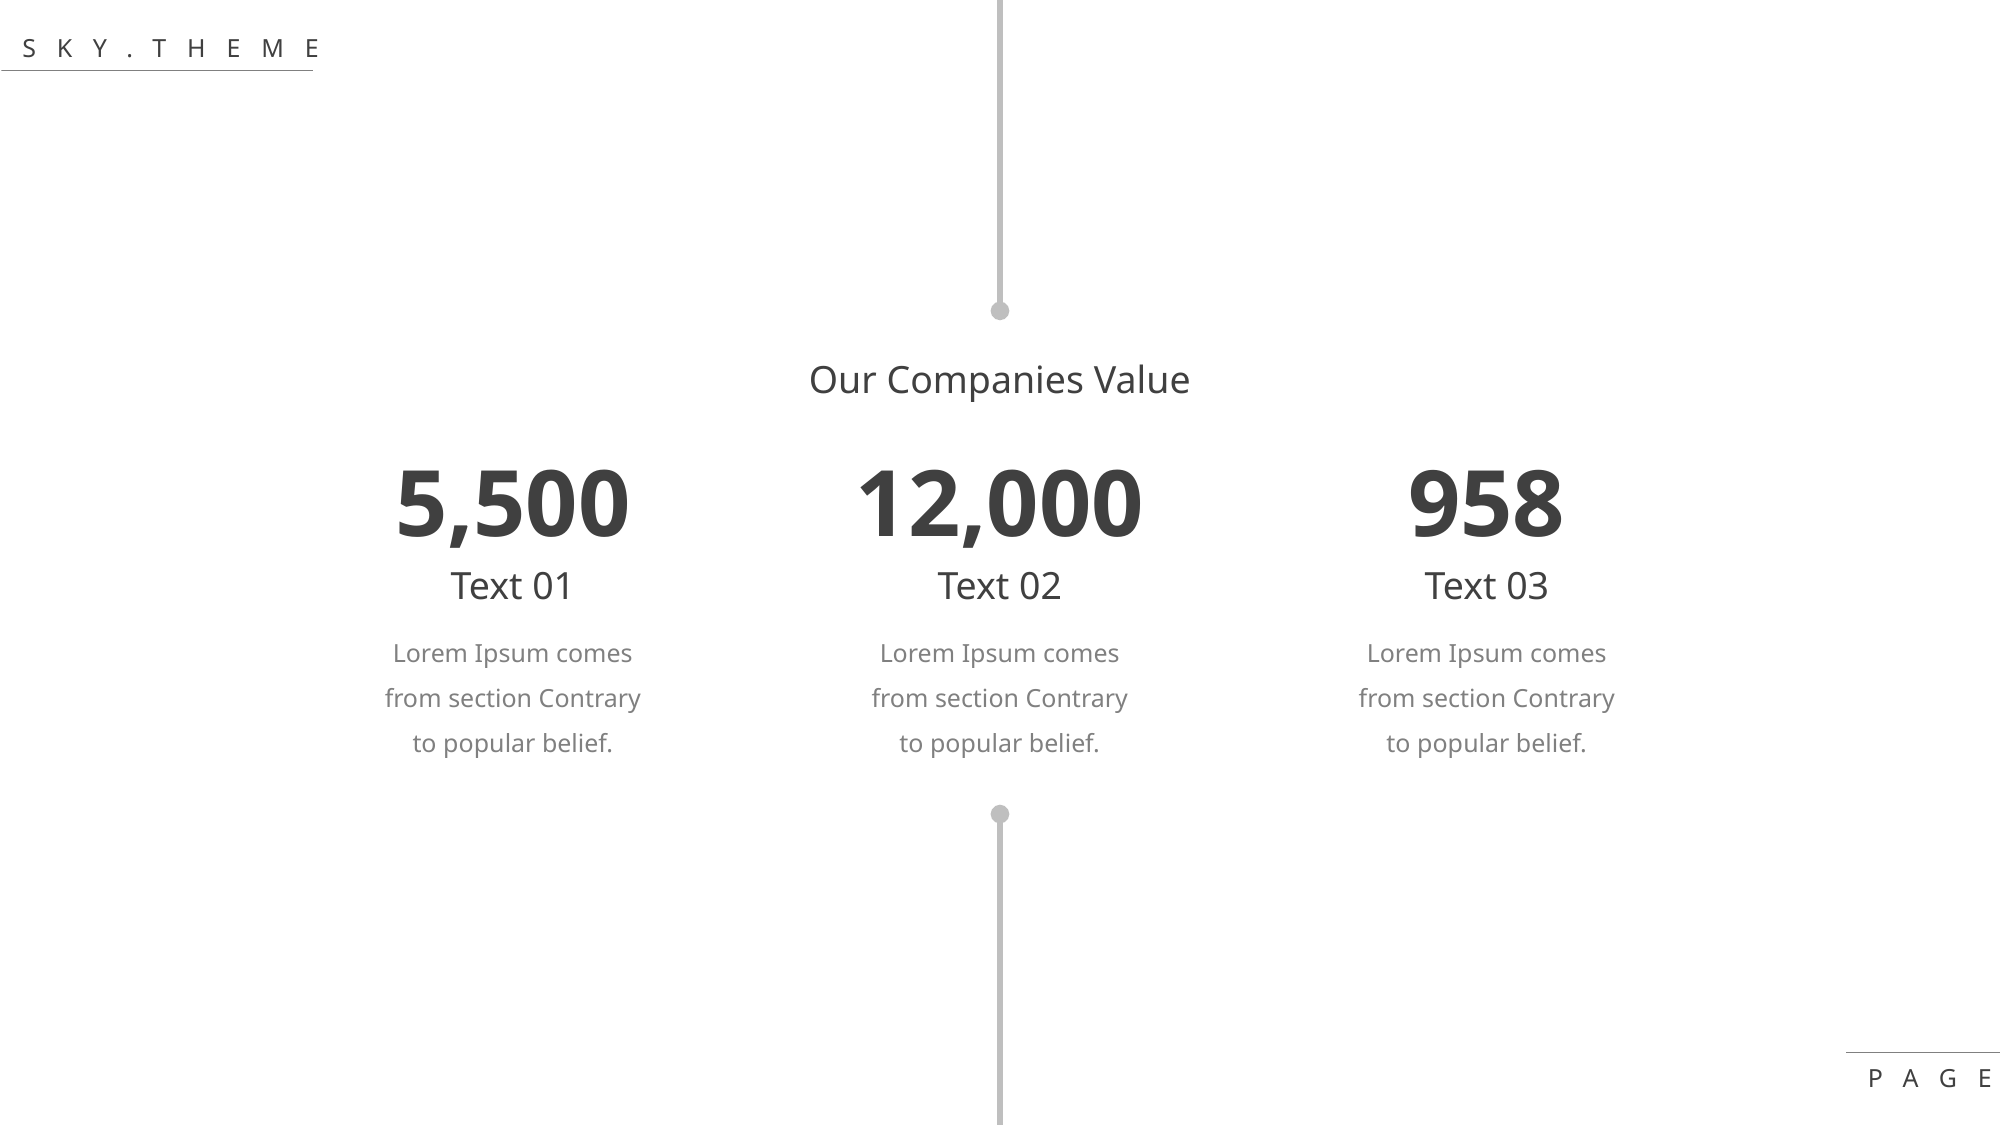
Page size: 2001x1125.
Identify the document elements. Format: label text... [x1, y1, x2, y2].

text_box Text 03 [1409, 554, 1564, 615]
text_box Our Companies Value [794, 348, 1206, 409]
text_box Text 02 [922, 554, 1077, 615]
text_box Lorem Ipsum comes from section Contrary to popular belief. [356, 615, 670, 765]
text_box 12,000 [840, 437, 1160, 563]
text_box Lorem Ipsum comes from section Contrary to popular belief. [843, 615, 1157, 765]
text_box Text 01 [435, 554, 591, 615]
text_box Lorem Ipsum comes from section Contrary to popular belief. [1330, 615, 1644, 765]
text_box 958 [1393, 437, 1581, 563]
text_box 5,500 [380, 437, 647, 563]
